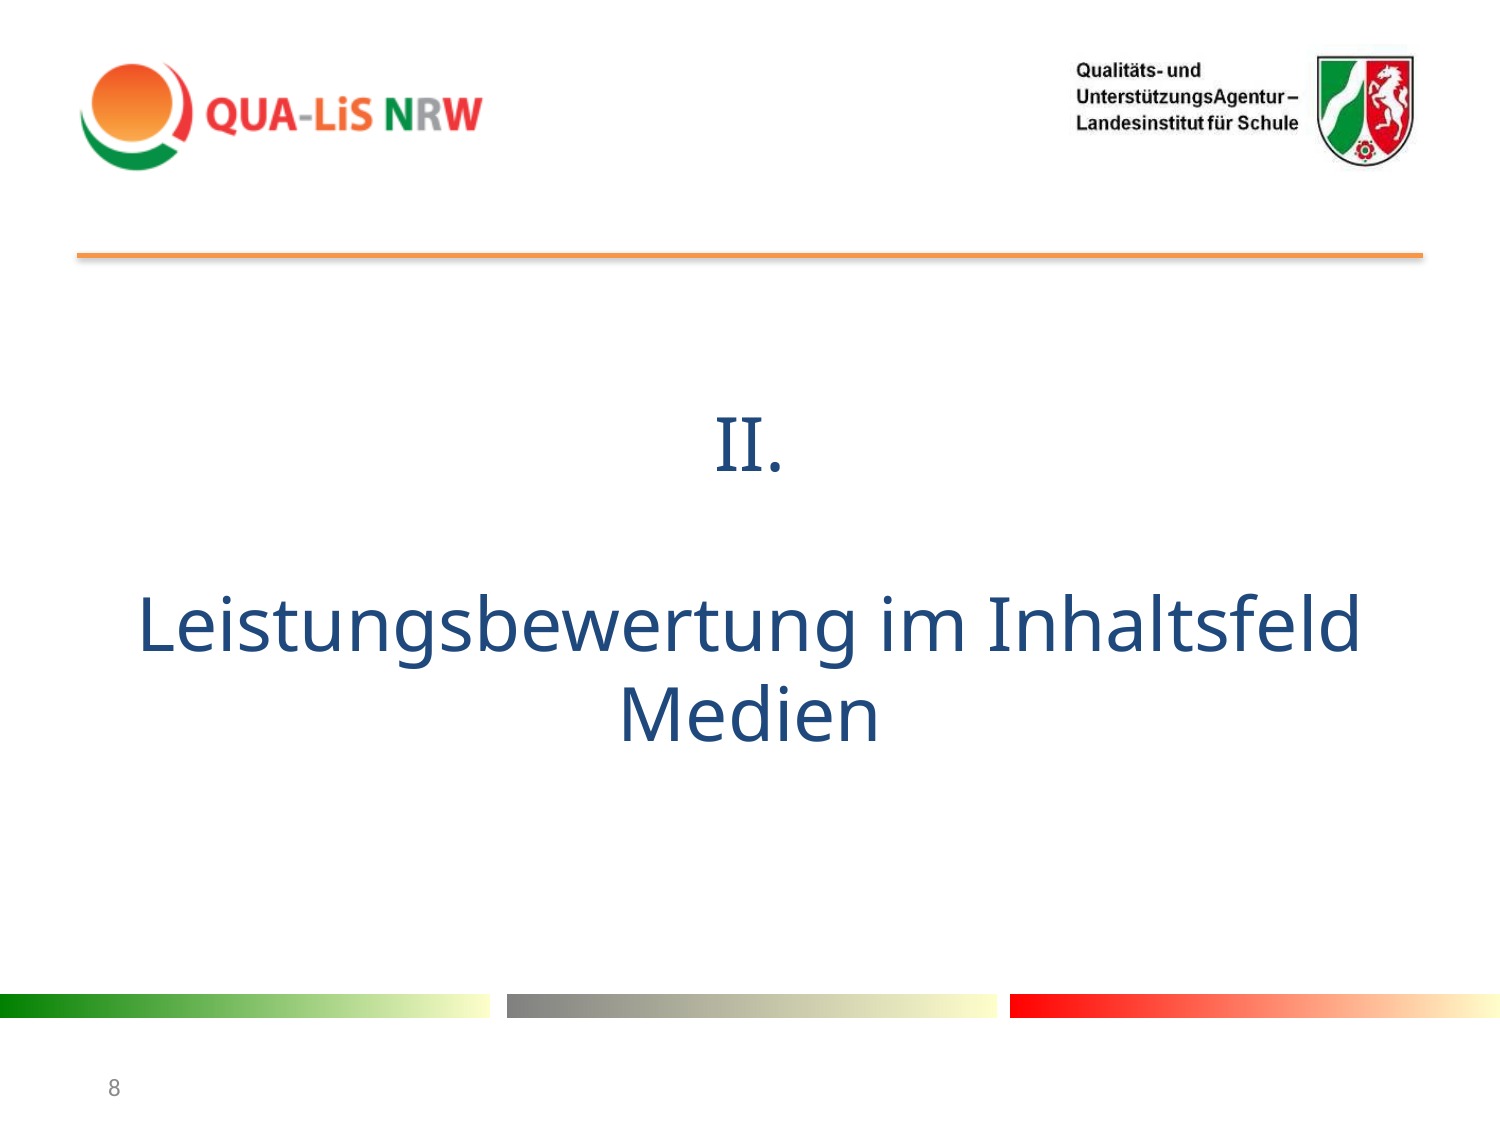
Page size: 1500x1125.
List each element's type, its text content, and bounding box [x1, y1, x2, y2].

slide_number 8 [76, 1058, 136, 1115]
picture [1069, 44, 1419, 175]
text_box II. Leistungsbewertung im Inhaltsfeld Medien [0, 389, 1500, 764]
picture [77, 55, 490, 175]
